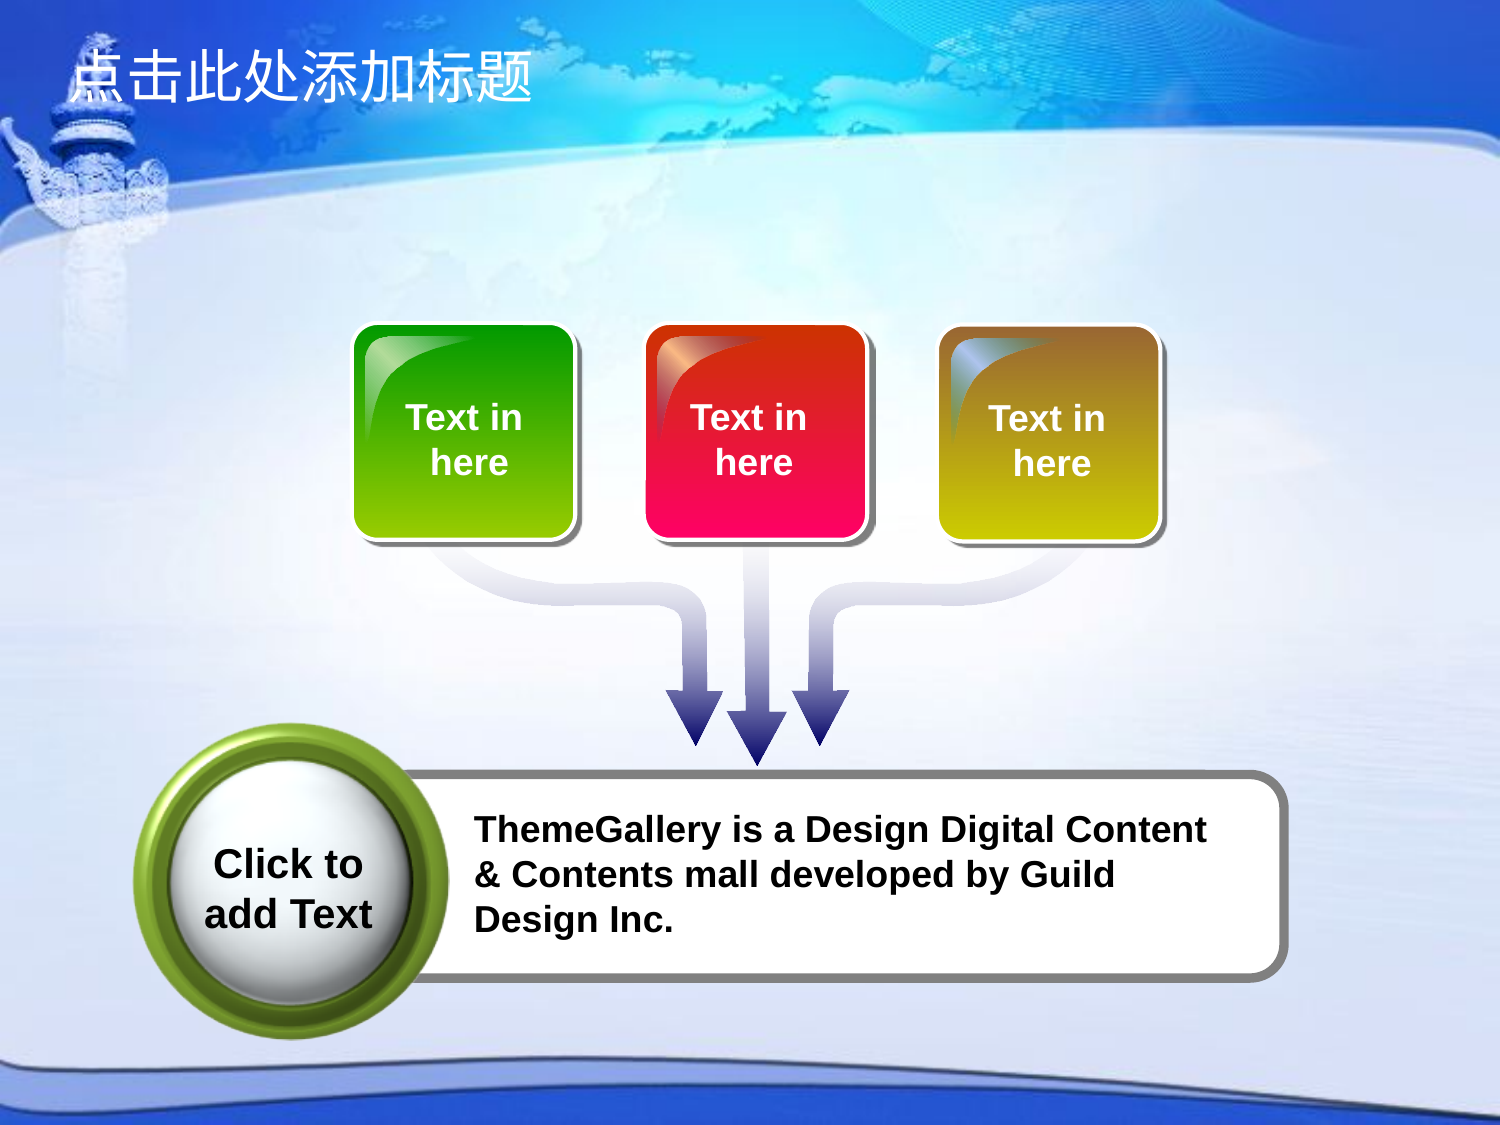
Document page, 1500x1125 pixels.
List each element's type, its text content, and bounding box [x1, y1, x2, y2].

picture [0, 0, 1500, 1125]
text_box [429, 548, 723, 721]
text_box 点击此处添加标题 [53, 33, 845, 118]
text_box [351, 322, 576, 541]
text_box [643, 322, 868, 541]
text_box [726, 548, 787, 721]
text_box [936, 324, 1161, 542]
text_box [791, 549, 1085, 721]
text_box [131, 722, 1285, 1041]
